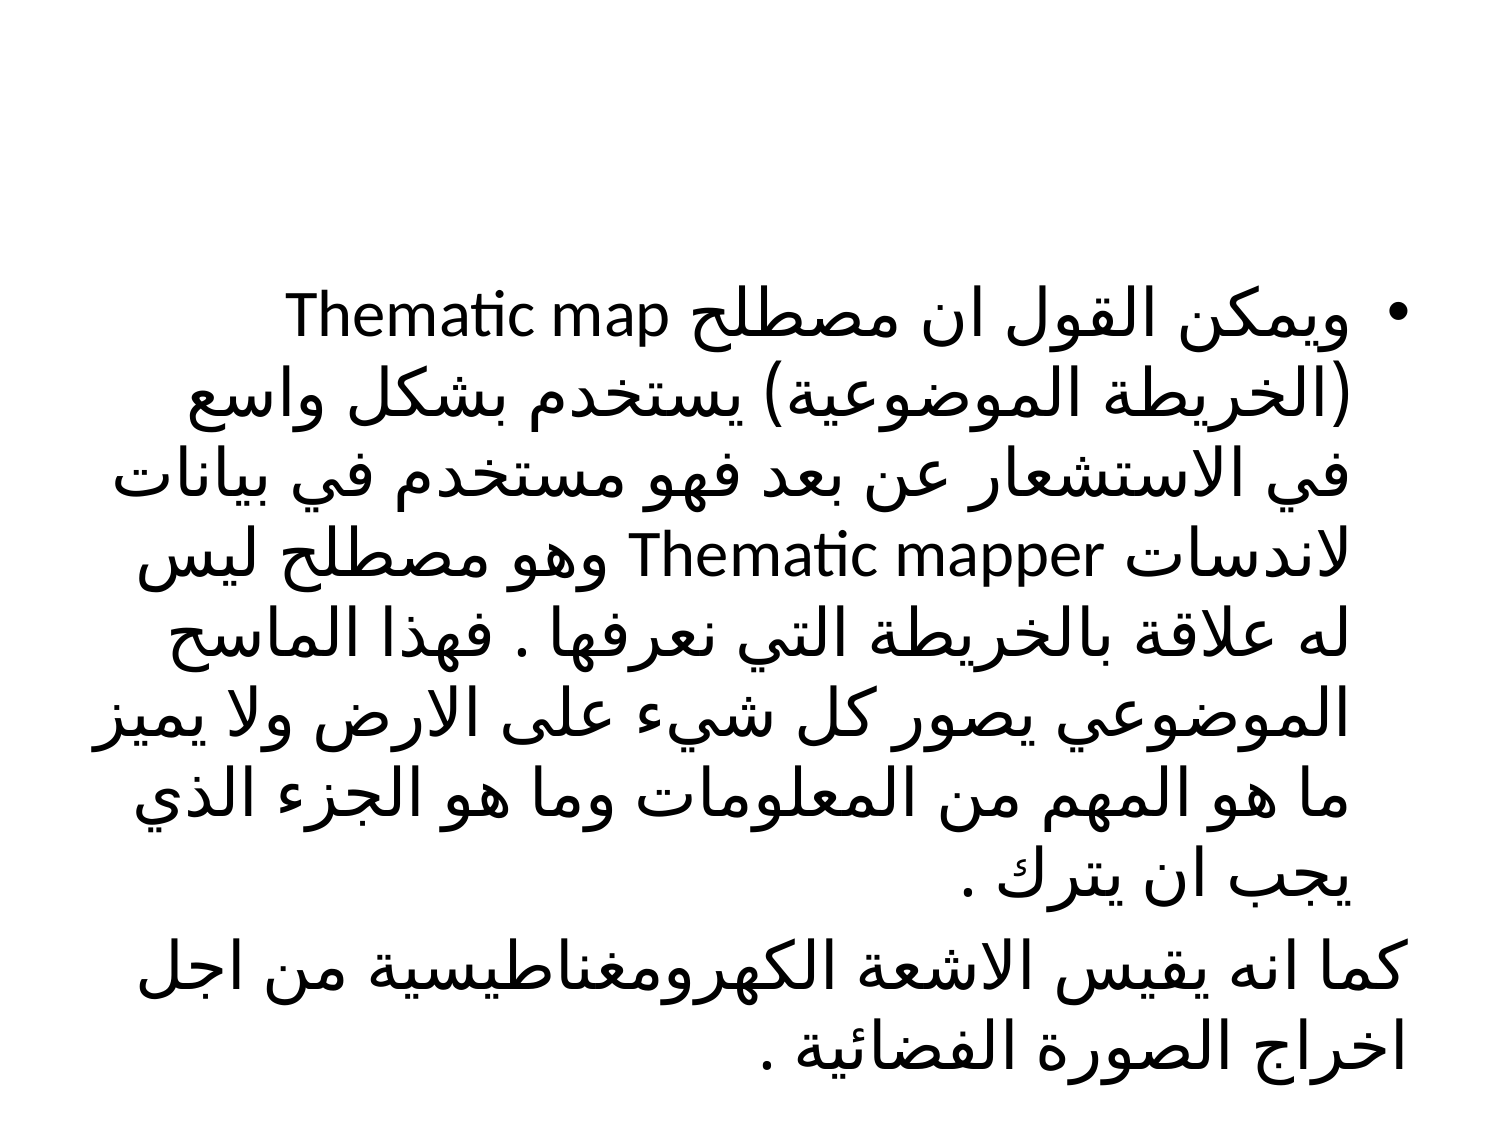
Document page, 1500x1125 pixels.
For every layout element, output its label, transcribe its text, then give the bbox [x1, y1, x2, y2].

list ويمكن القول ان مصطلح Thematic map (الخريطة الموضوعية) يستخدم بشكل واسع في الاستشعار عن بعد فهو مستخدم في بيانات لاندسات Thematic mapper وهو مصطلح ليس له علاقة بالخريطة التي نعرفها . فهذا الماسح الموضوعي يصور كل شيء على الارض ولا يميز ما هو المهم من المعلومات وما هو الجزء الذي يجب ان يترك . كما انه يقيس الاشعة الكهرومغناطيسية من اجل اخراج الصورة الفضائية . [75, 262, 1425, 1005]
